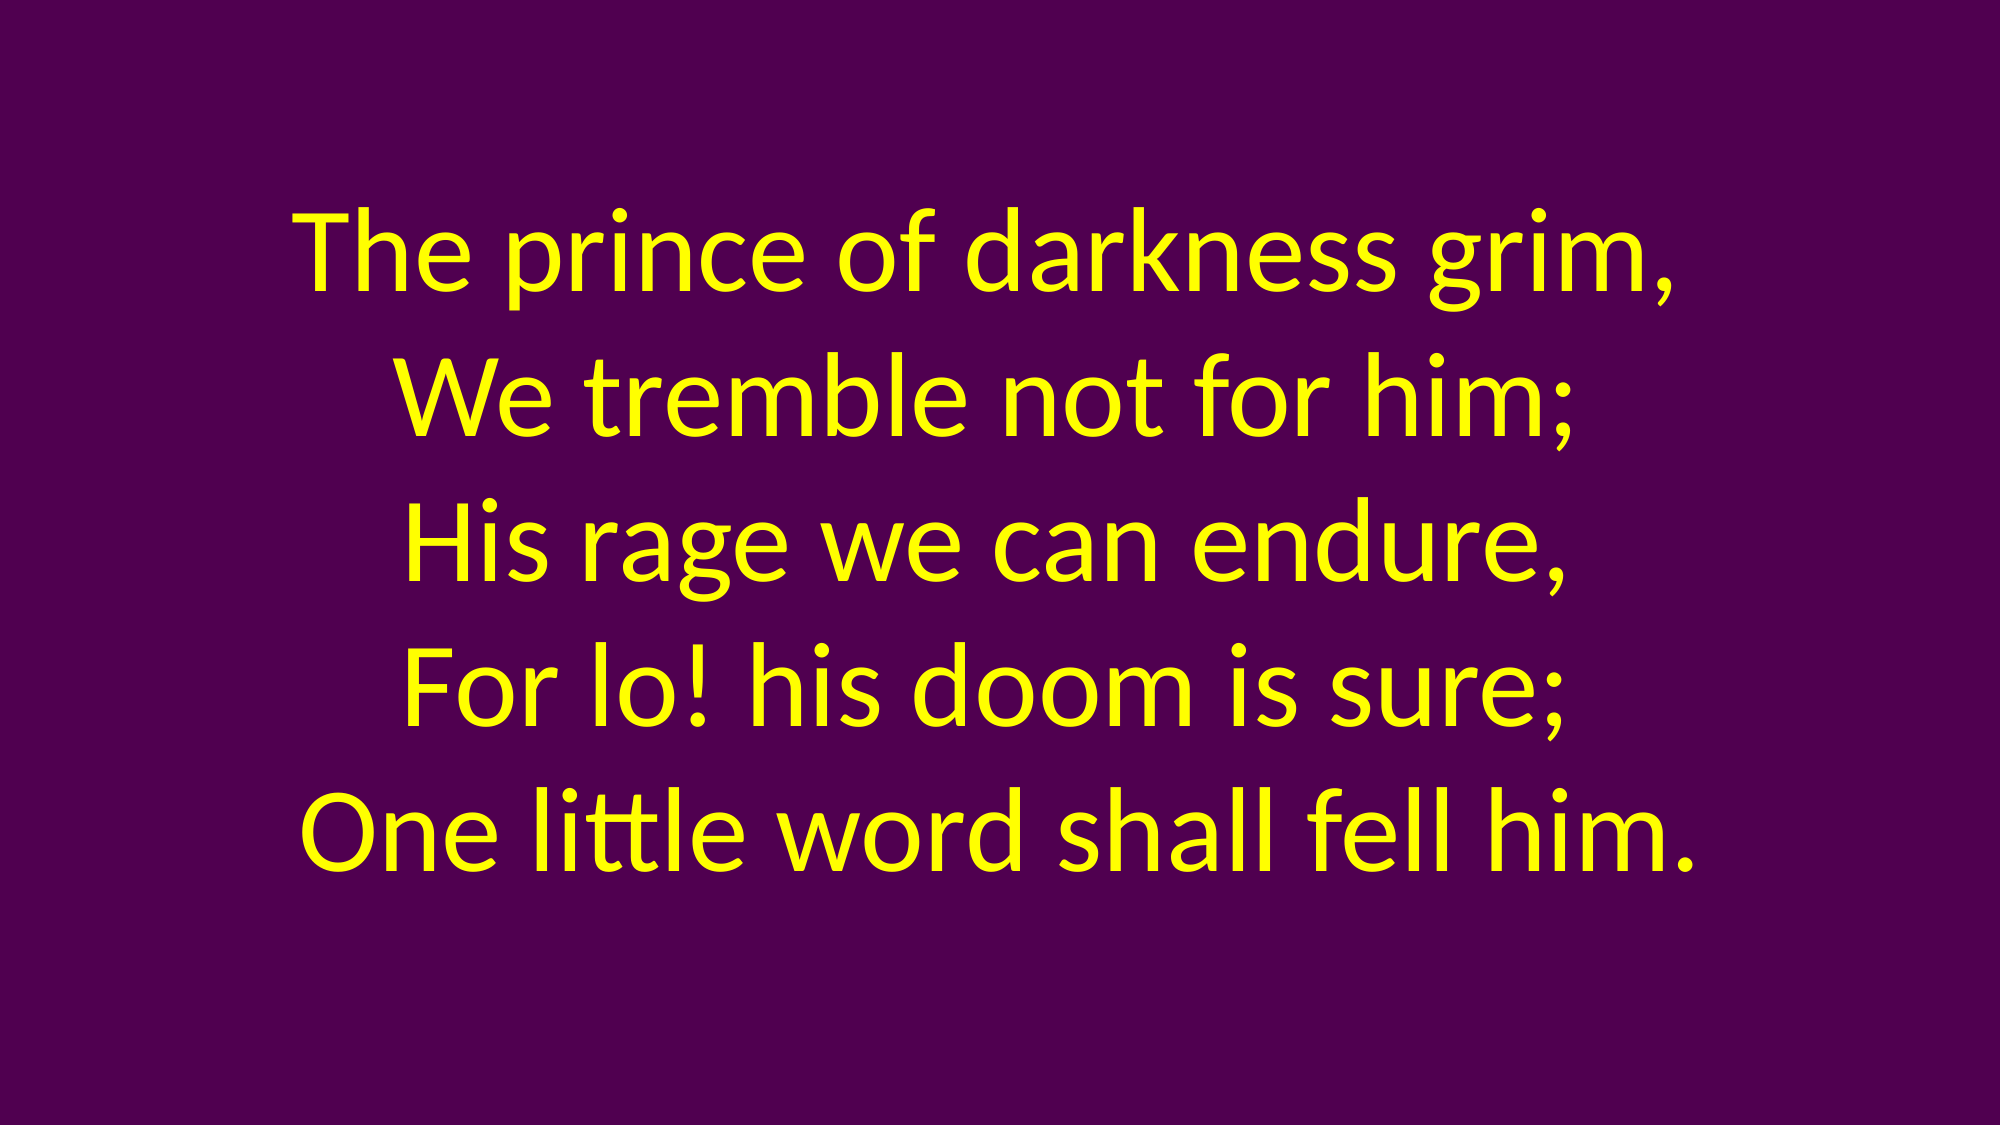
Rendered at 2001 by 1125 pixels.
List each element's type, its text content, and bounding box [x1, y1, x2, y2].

text_box The prince of darkness grim, We tremble not for him; His rage we can endure, For lo! his doom is sure; One little word shall fell him. [0, 162, 2000, 903]
